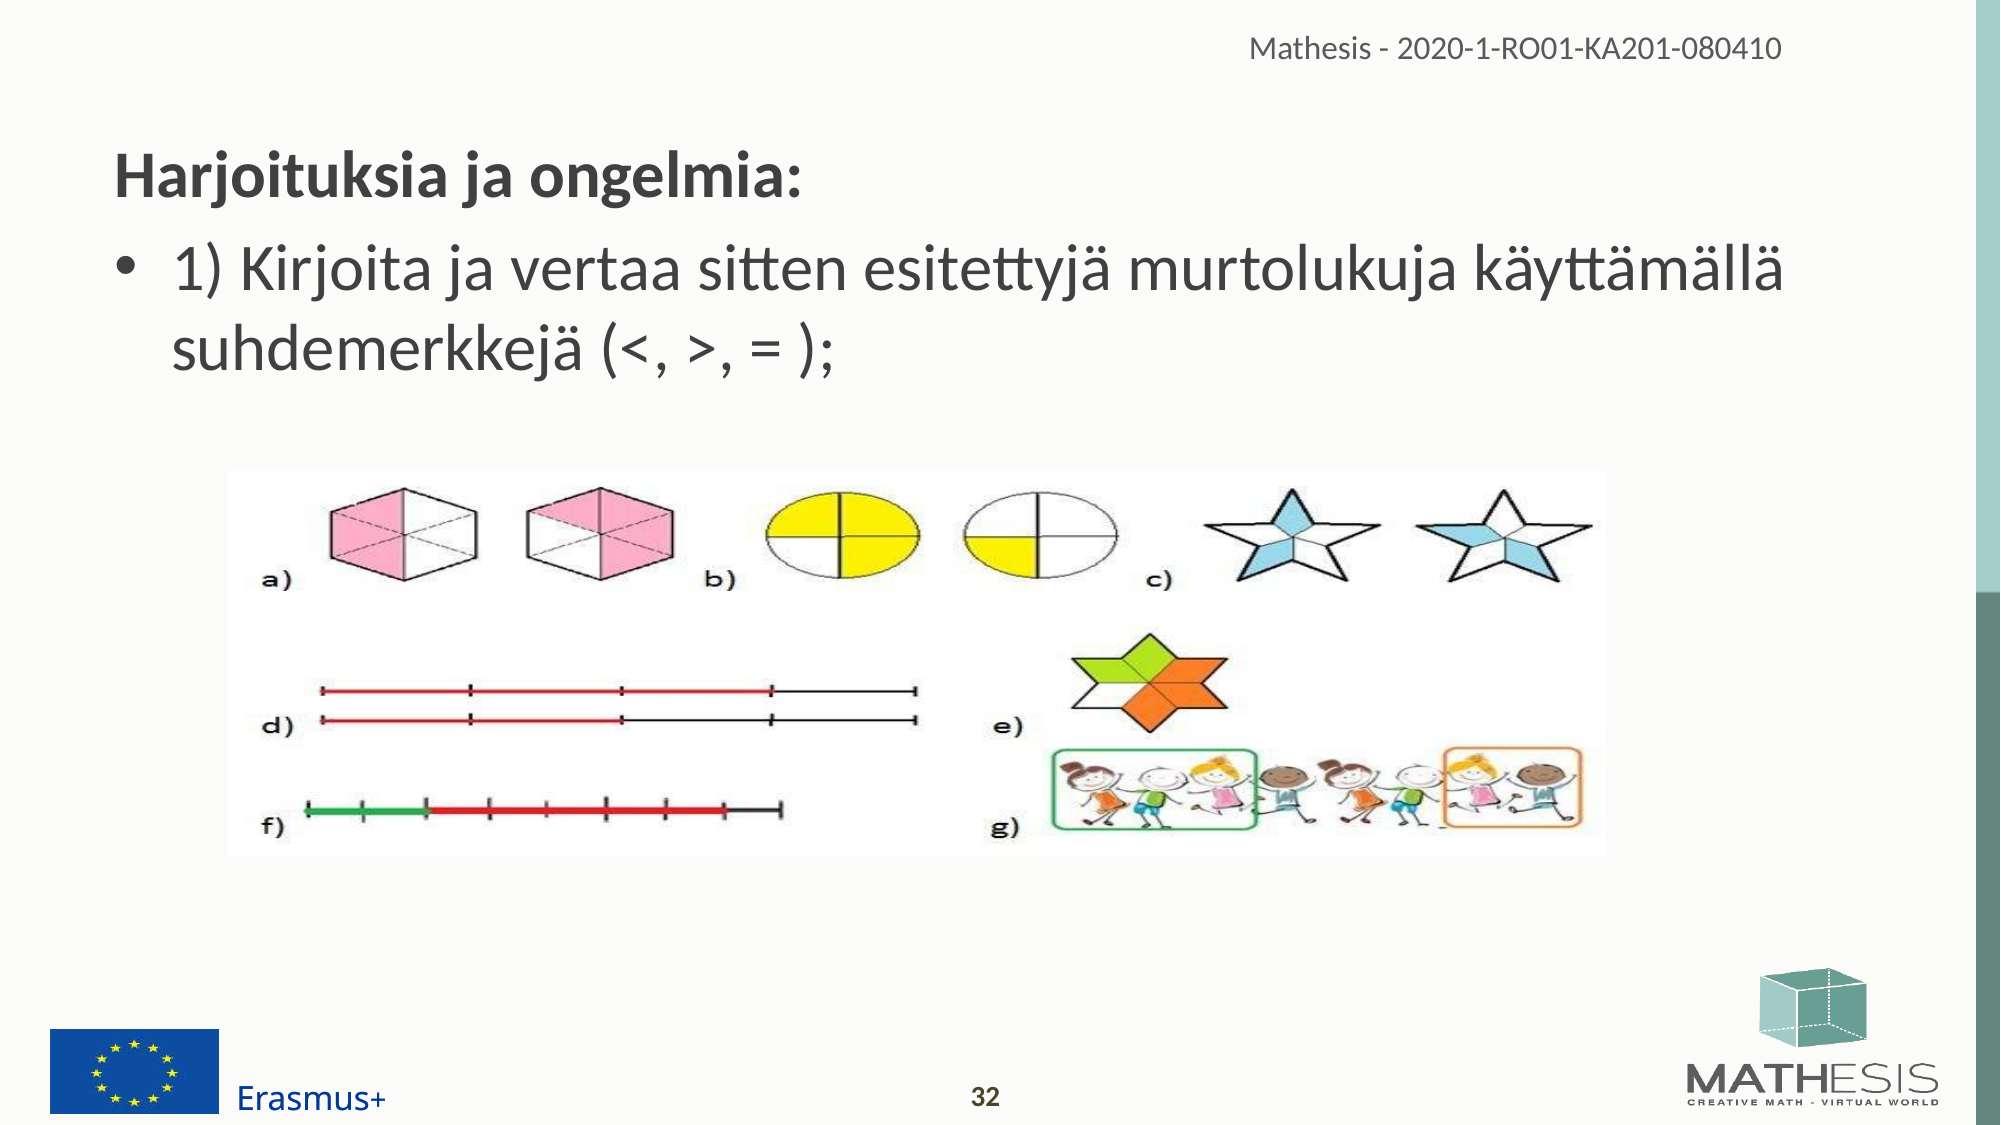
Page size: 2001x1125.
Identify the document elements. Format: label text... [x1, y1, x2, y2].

picture [228, 471, 1607, 857]
picture [50, 1029, 219, 1114]
list Harjoituksia ja ongelmia: 1) Kirjoita ja vertaa sitten esitettyjä murtolukuja käyttämällä suhdemerkkejä (<, >, = ); [99, 123, 1900, 1005]
